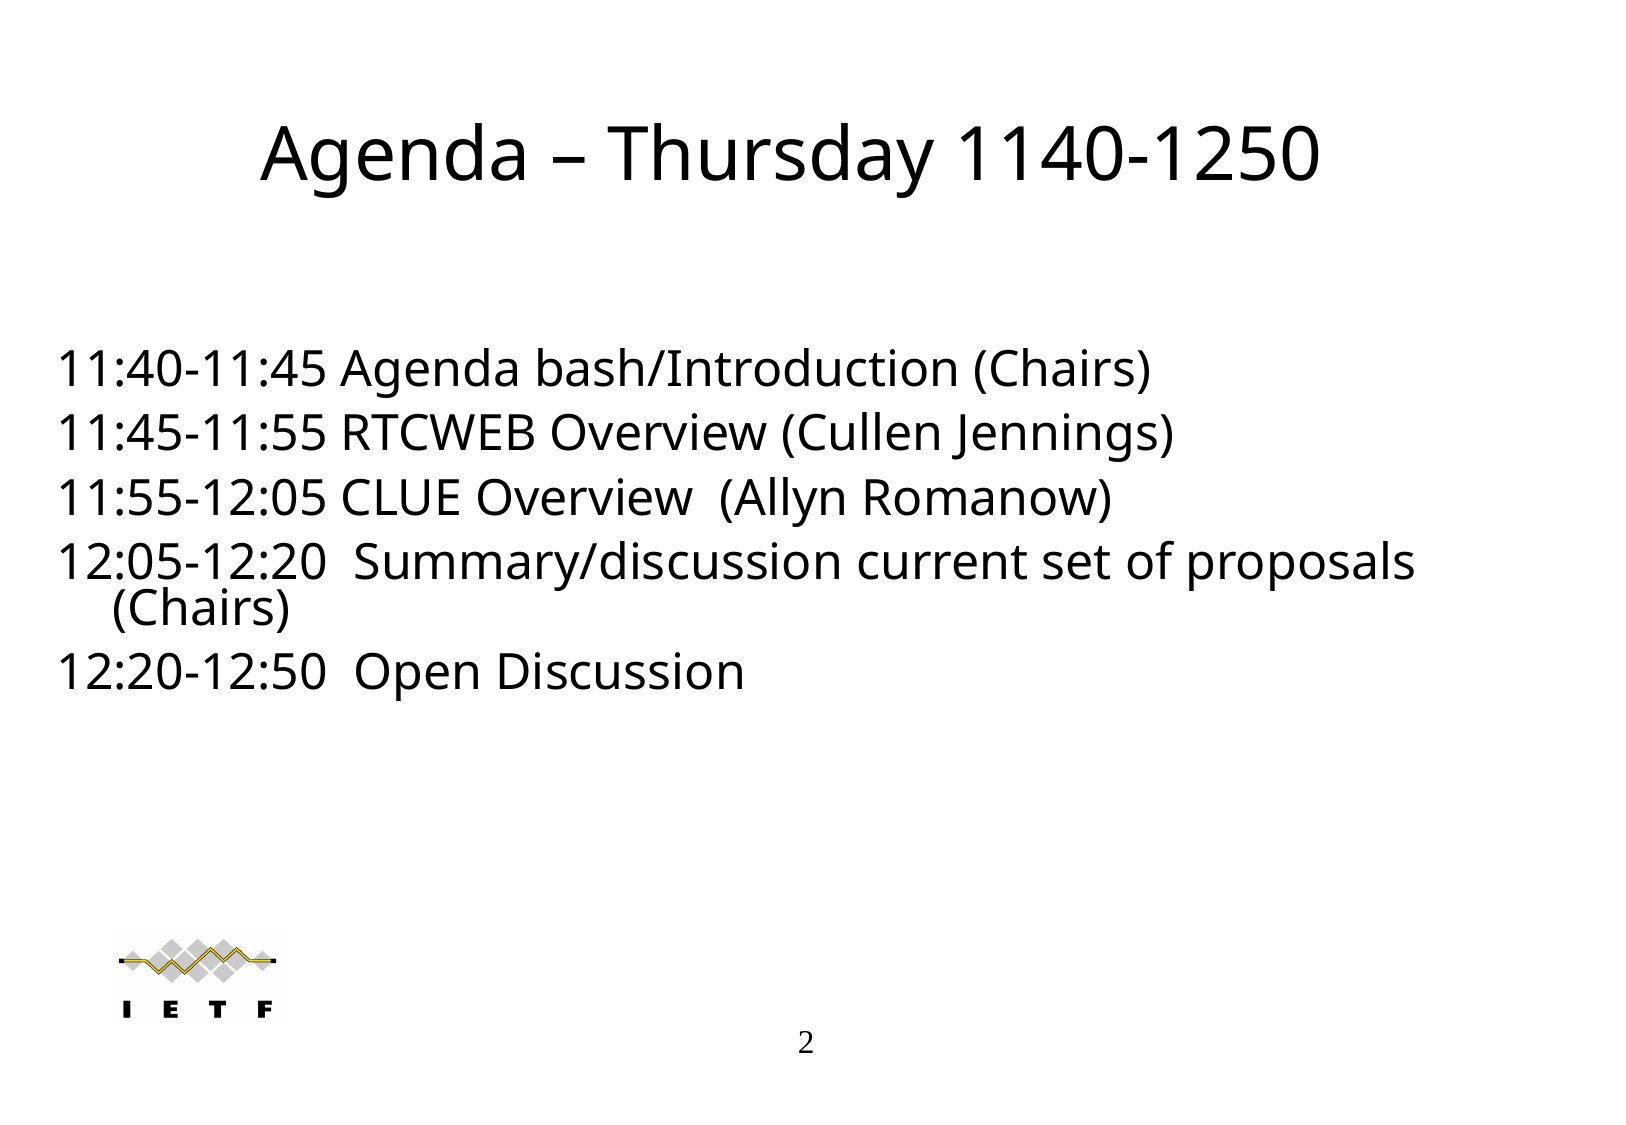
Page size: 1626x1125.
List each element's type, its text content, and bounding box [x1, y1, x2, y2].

list 11:40-11:45 Agenda bash/Introduction (Chairs) 11:45-11:55 RTCWEB Overview (Cullen Jennings) 11:55-12:05 CLUE Overview (Allyn Romanow) 12:05-12:20 Summary/discussion current set of proposals (Chairs) 12:20-12:50 Open Discussion [50, 343, 1576, 1125]
text_box 2 [700, 1012, 913, 1068]
title Agenda – Thursday 1140-1250 [130, 29, 1458, 292]
picture [110, 928, 285, 1026]
